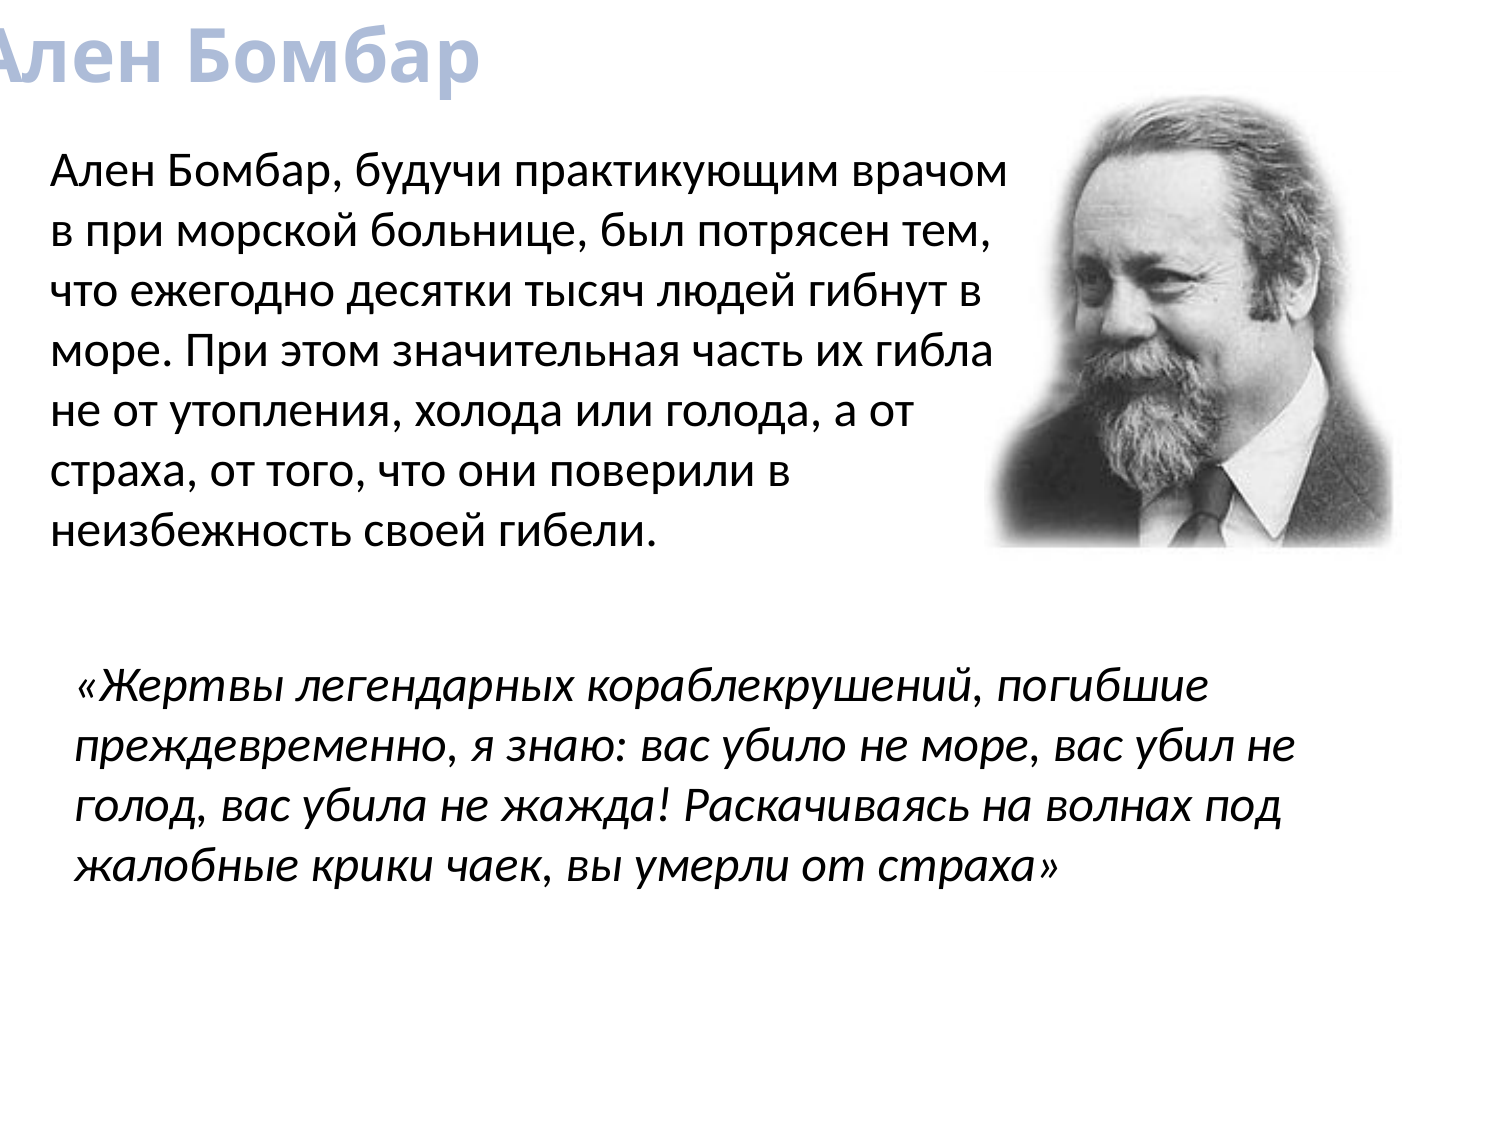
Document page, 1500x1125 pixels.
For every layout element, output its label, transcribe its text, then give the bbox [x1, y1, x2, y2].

text_box Ален Бомбар [0, 0, 497, 105]
text_box Ален Бомбар, будучи практикующим врачом в при морской больнице, был потрясен тем, что ежегодно десятки тысяч людей гибнут в море. При этом значительная часть их гибла не от утопления, холода или голода, а от страха, от того, что они поверили в неизбежность своей гибели. [35, 128, 979, 564]
text_box «Жертвы легендарных кораблекрушений, погибшие преждевременно, я знаю: вас убило не море, вас убил не голод, вас убила не жажда! Раскачиваясь на волнах под жалобные крики чаек, вы умерли от страха» [58, 644, 1453, 900]
picture [984, 70, 1402, 592]
